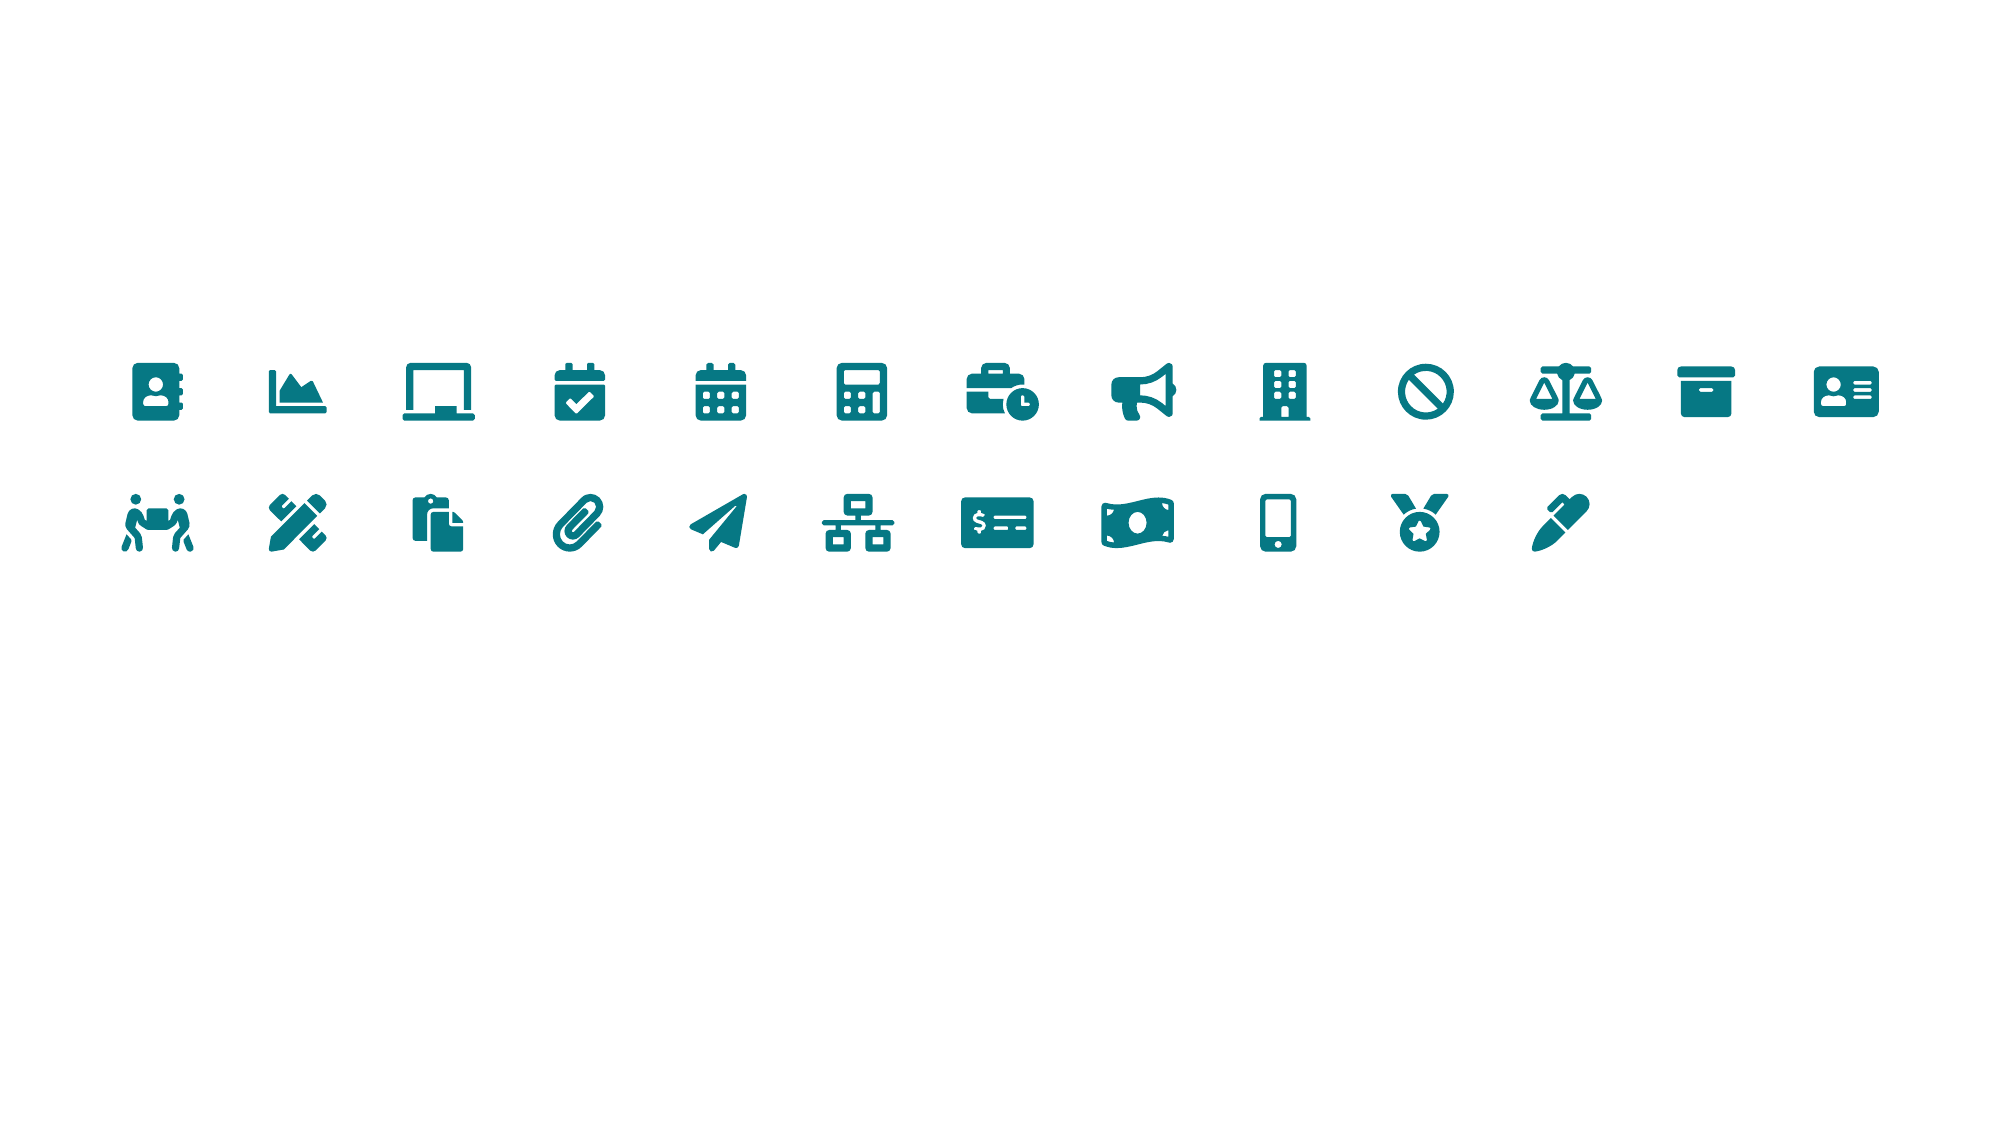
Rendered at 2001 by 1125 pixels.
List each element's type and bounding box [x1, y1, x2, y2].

text_box [1423, 493, 1449, 515]
text_box [1540, 362, 1592, 421]
text_box [1390, 493, 1417, 515]
text_box [1397, 363, 1454, 420]
text_box [1680, 380, 1732, 418]
text_box [1547, 493, 1590, 530]
text_box [130, 493, 142, 505]
text_box [268, 503, 318, 552]
text_box [695, 362, 747, 381]
text_box [1260, 493, 1297, 552]
text_box [689, 493, 747, 552]
text_box [1813, 366, 1879, 418]
text_box [132, 362, 183, 421]
text_box [121, 534, 132, 552]
text_box [821, 493, 895, 552]
text_box [125, 508, 190, 552]
text_box [173, 493, 185, 505]
text_box [1101, 497, 1174, 549]
text_box [268, 370, 327, 414]
text_box [1006, 388, 1039, 421]
text_box [430, 511, 464, 552]
text_box [1111, 362, 1177, 421]
text_box [966, 391, 1005, 414]
text_box [966, 362, 1025, 389]
text_box [961, 497, 1034, 549]
text_box [402, 406, 475, 421]
text_box [554, 362, 606, 381]
text_box [1529, 377, 1559, 410]
text_box [183, 534, 194, 552]
text_box [1399, 511, 1440, 552]
text_box [307, 493, 327, 514]
text_box [268, 493, 297, 522]
text_box [1573, 377, 1603, 410]
text_box [406, 362, 472, 410]
text_box [836, 362, 888, 421]
text_box [1259, 362, 1311, 421]
text_box [552, 493, 604, 552]
text_box [1531, 518, 1566, 552]
text_box [412, 493, 449, 541]
text_box [695, 384, 747, 421]
text_box [1677, 366, 1736, 378]
text_box [299, 524, 327, 552]
text_box [554, 384, 606, 421]
